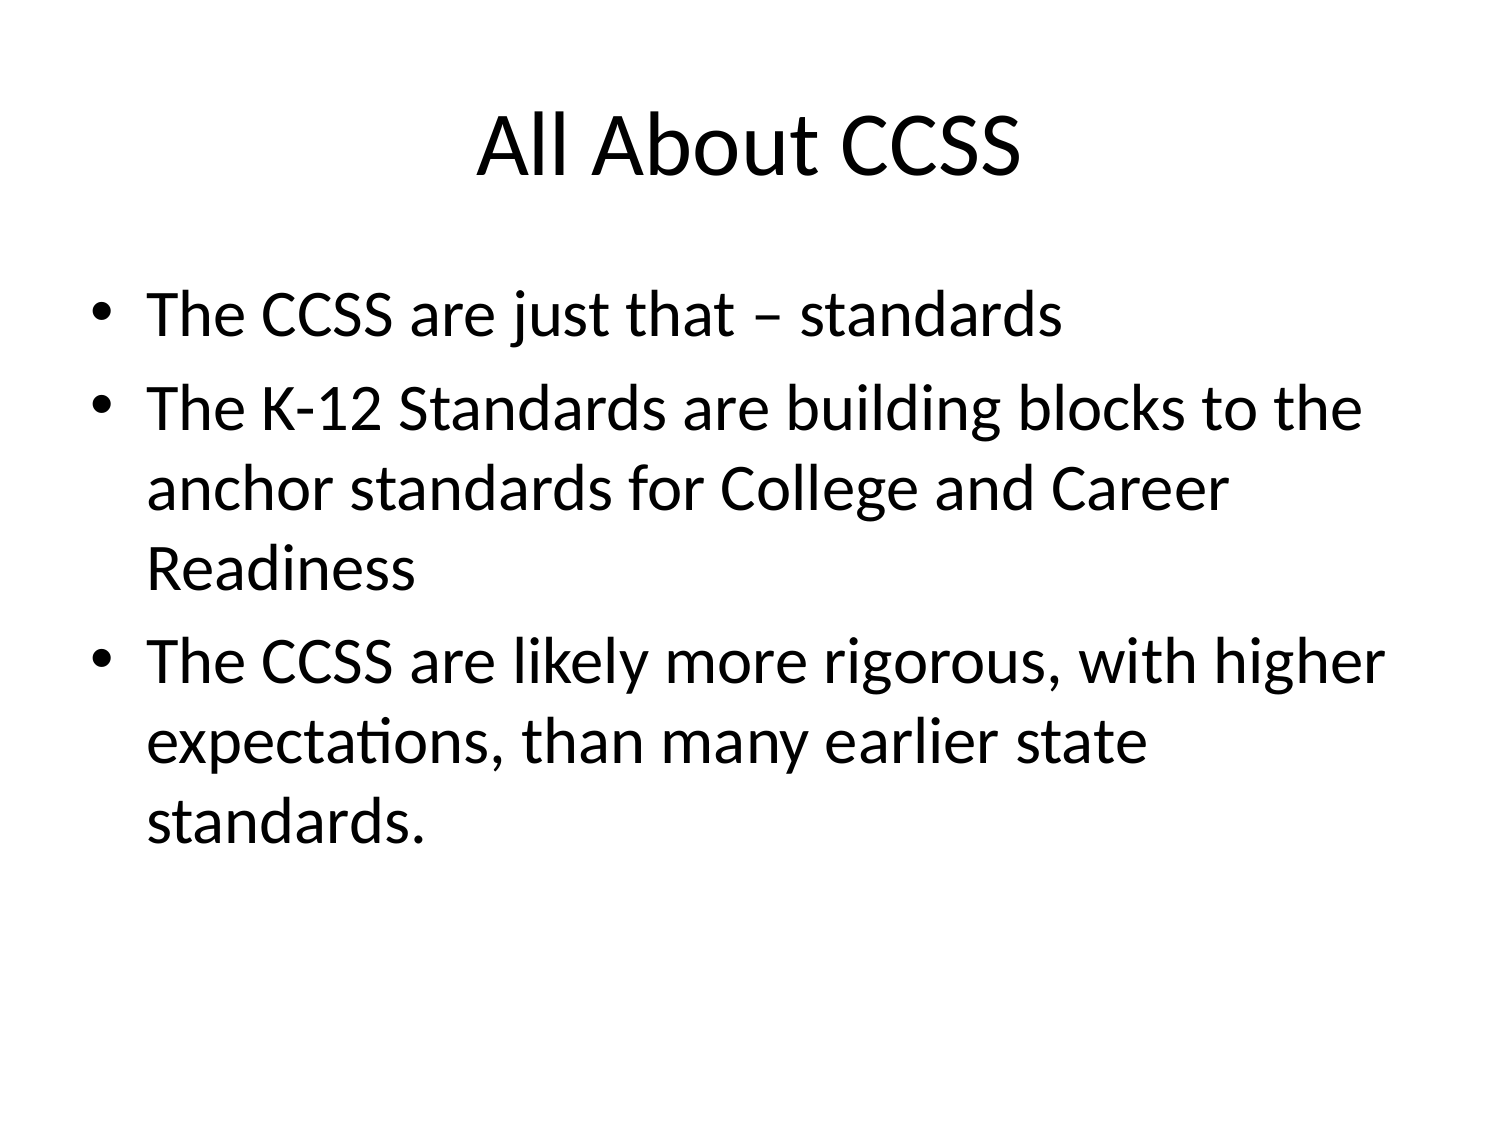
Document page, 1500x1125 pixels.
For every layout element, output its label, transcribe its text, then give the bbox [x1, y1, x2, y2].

list The CCSS are just that – standards The K-12 Standards are building blocks to the anchor standards for College and Career Readiness The CCSS are likely more rigorous, with higher expectations, than many earlier state standards. [75, 262, 1425, 1005]
title All About CCSS [75, 45, 1425, 233]
